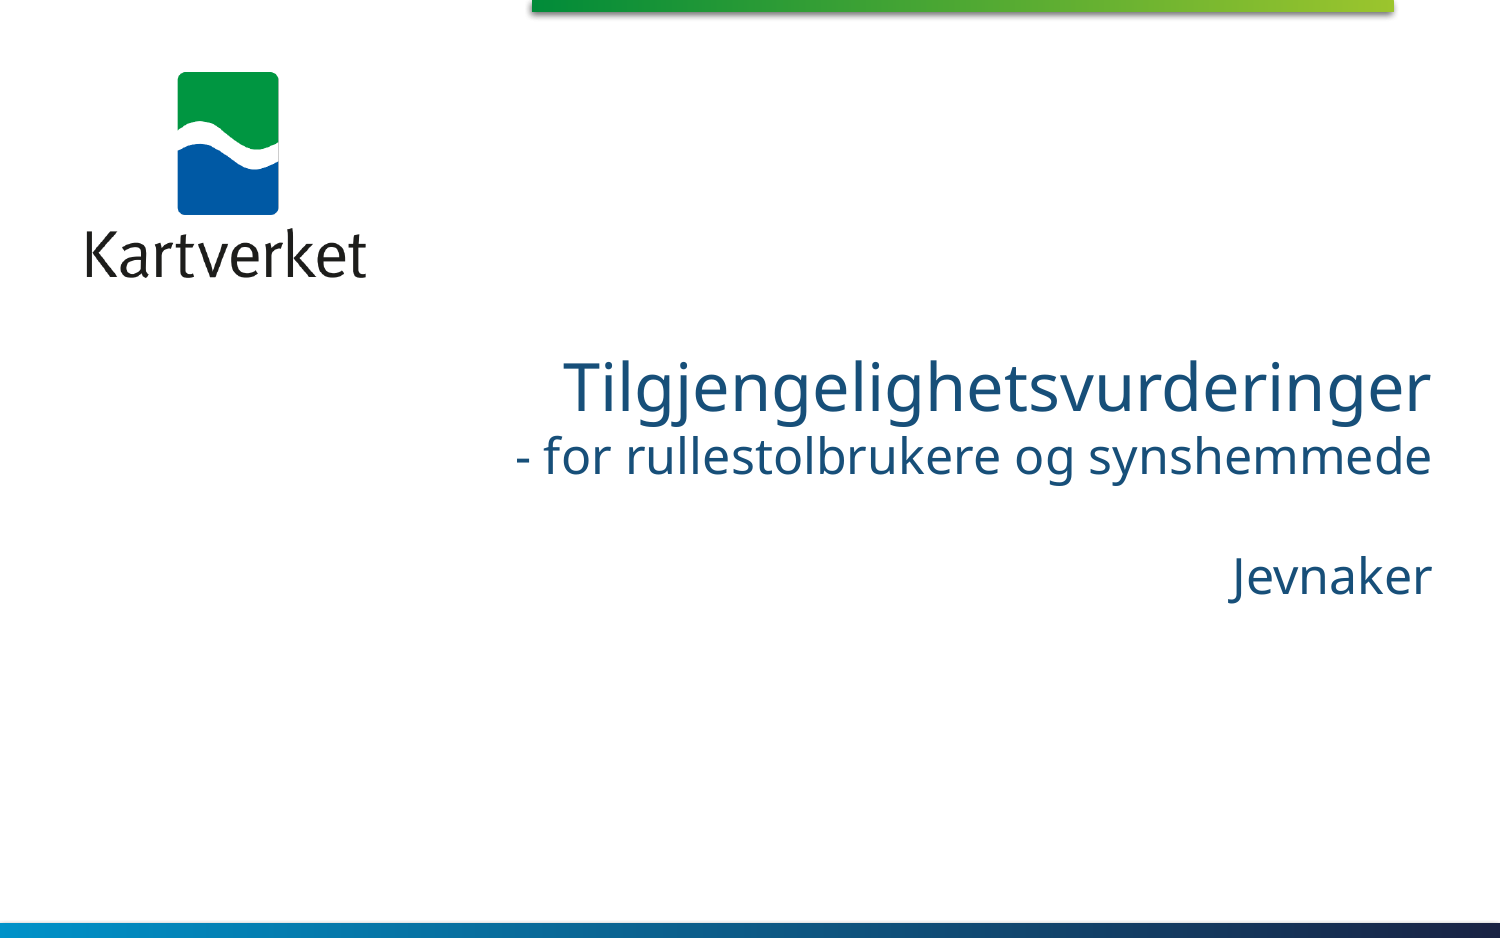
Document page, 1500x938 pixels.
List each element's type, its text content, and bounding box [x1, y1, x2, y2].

text_box Tilgjengelighetsvurderinger - for rullestolbrukere og synshemmede Jevnaker [66, 337, 1449, 613]
